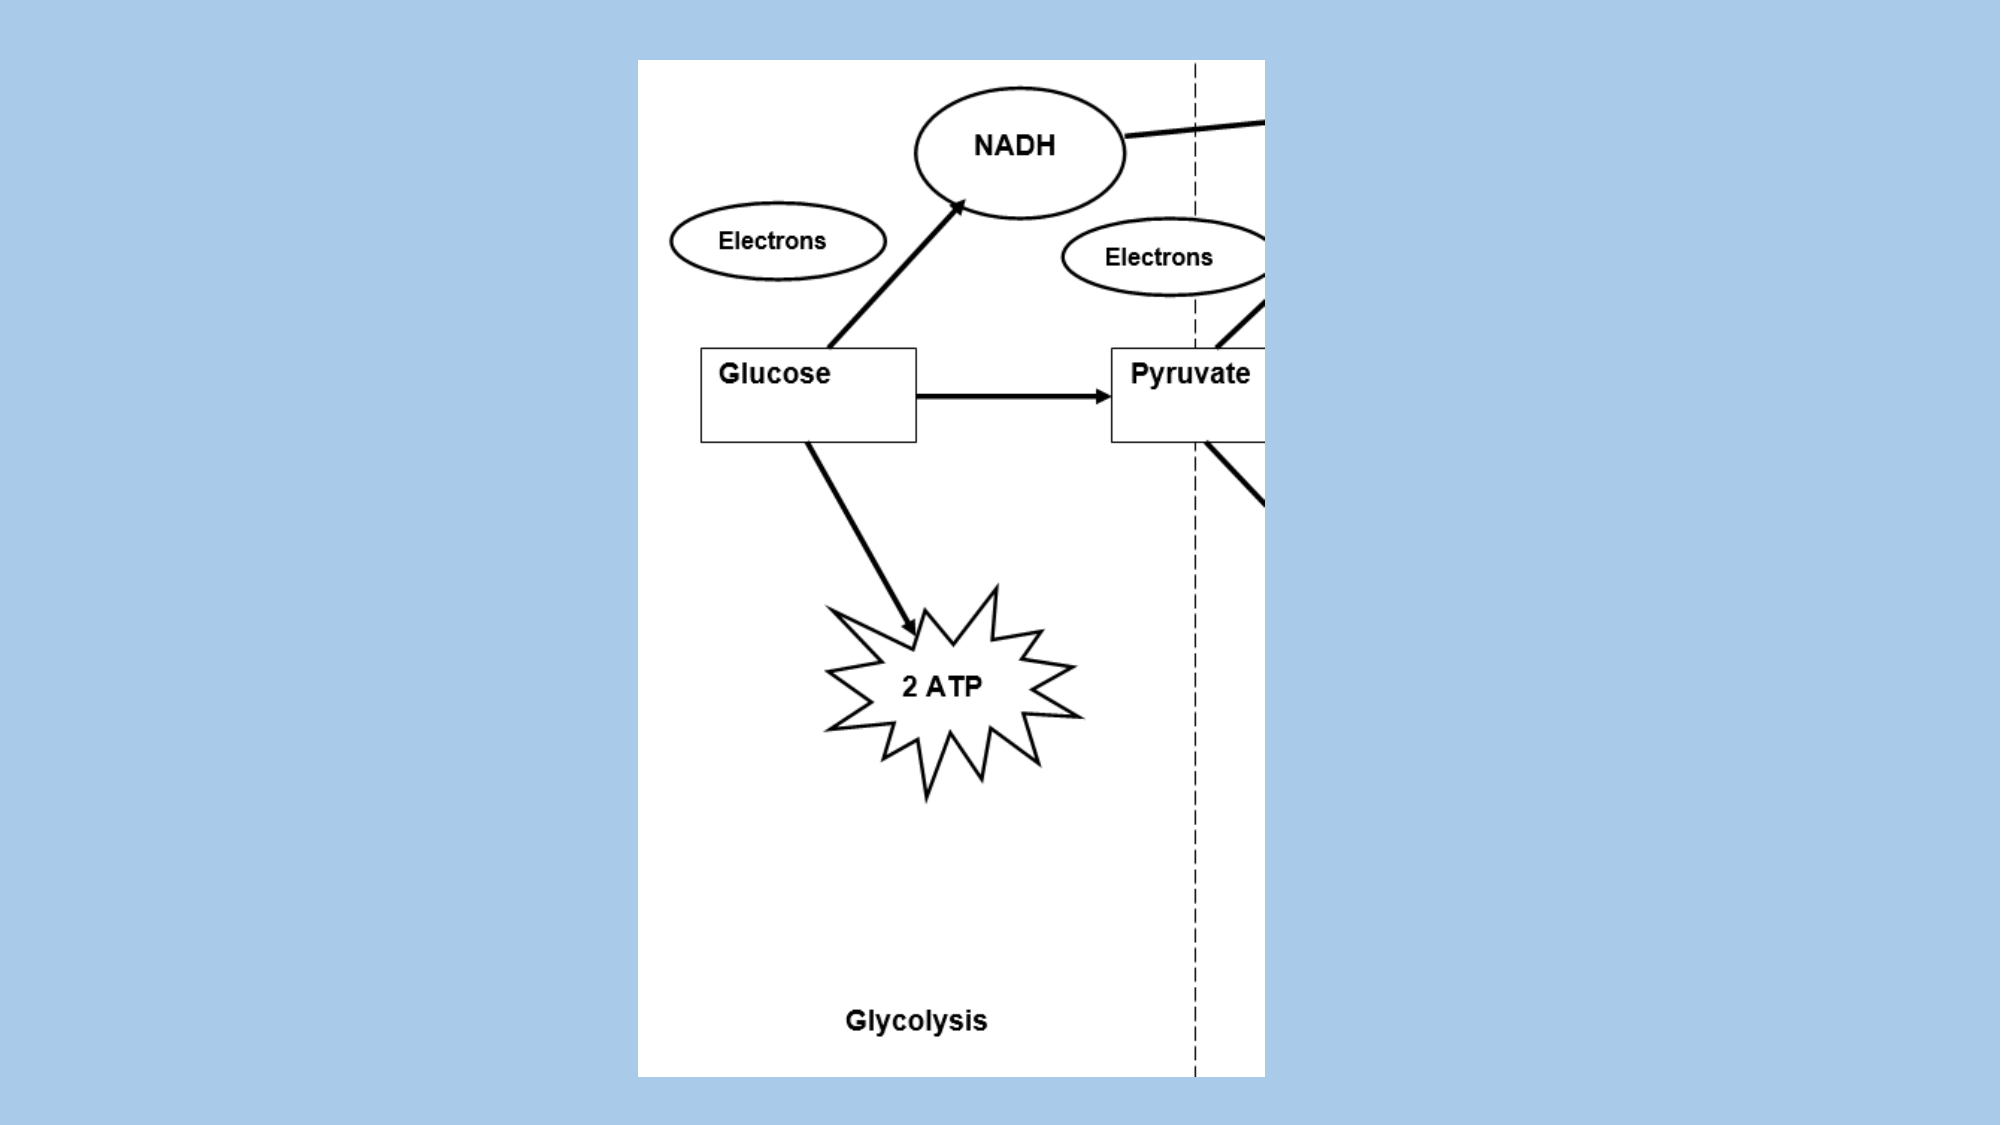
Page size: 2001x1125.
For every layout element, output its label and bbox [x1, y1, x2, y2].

picture [638, 60, 1265, 1077]
